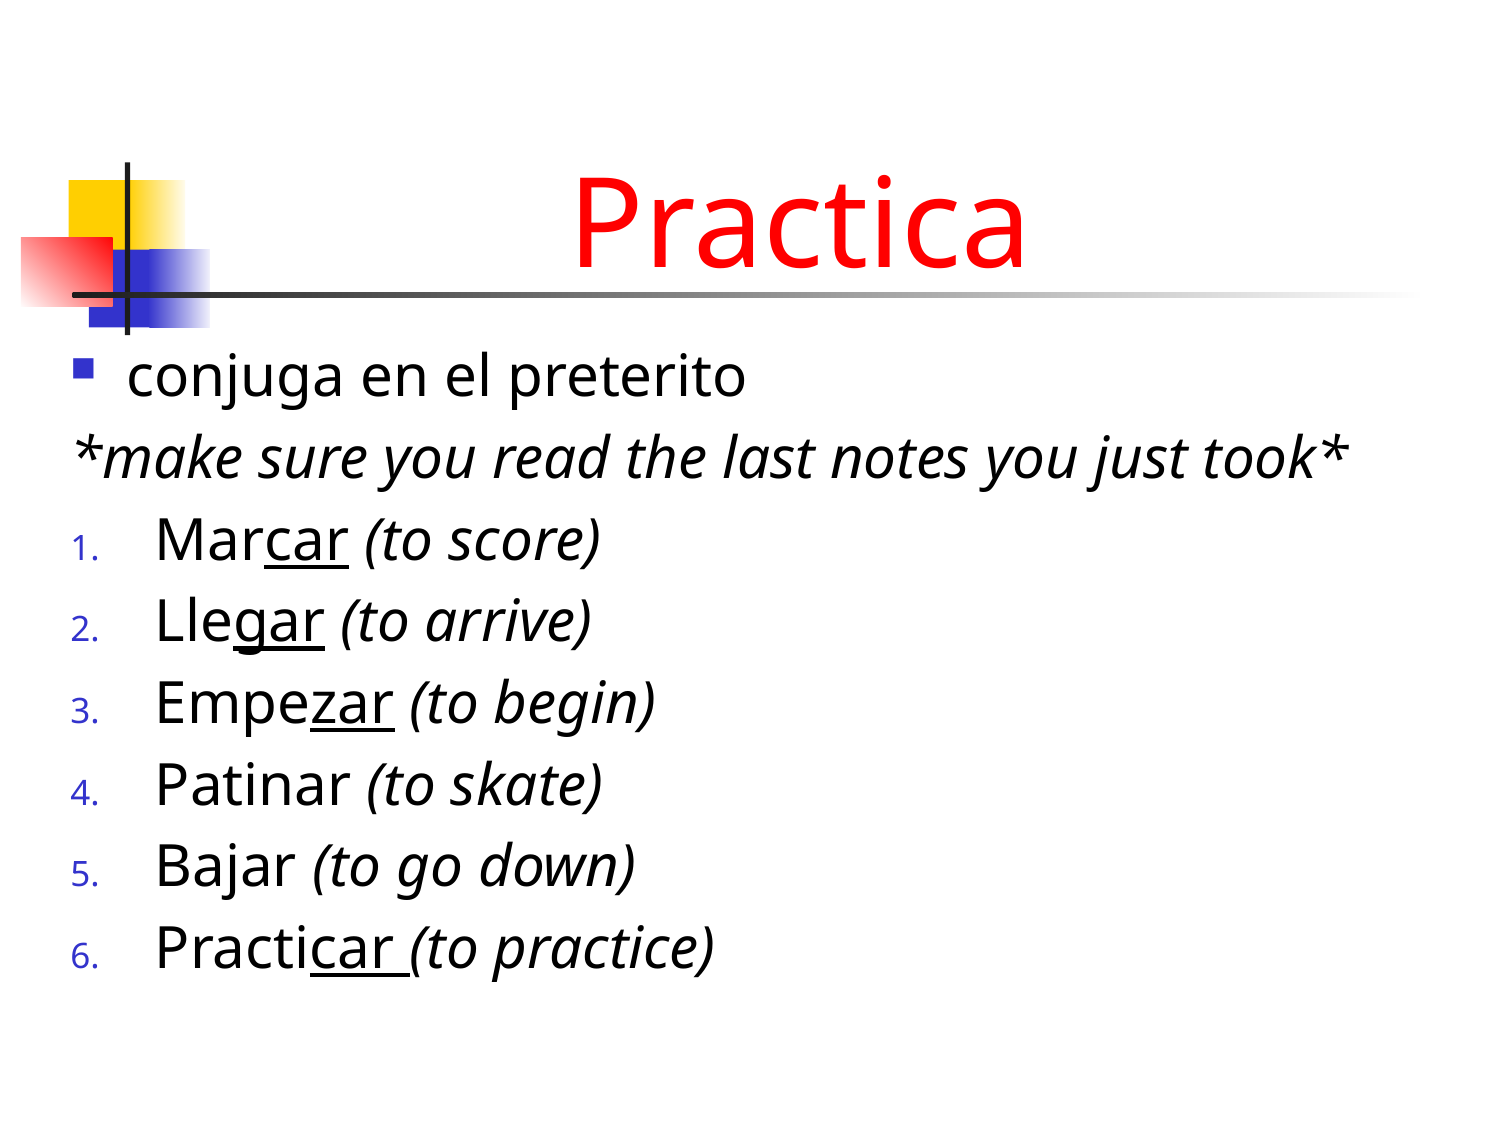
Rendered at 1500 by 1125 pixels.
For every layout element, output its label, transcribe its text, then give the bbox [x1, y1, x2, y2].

list conjuga en el preterito *make sure you read the last notes you just took* Marcar (to score) Llegar (to arrive) Empezar (to begin) Patinar (to skate) Bajar (to go down) Practicar (to practice) [55, 331, 1475, 1088]
title Practica [125, 60, 1475, 300]
